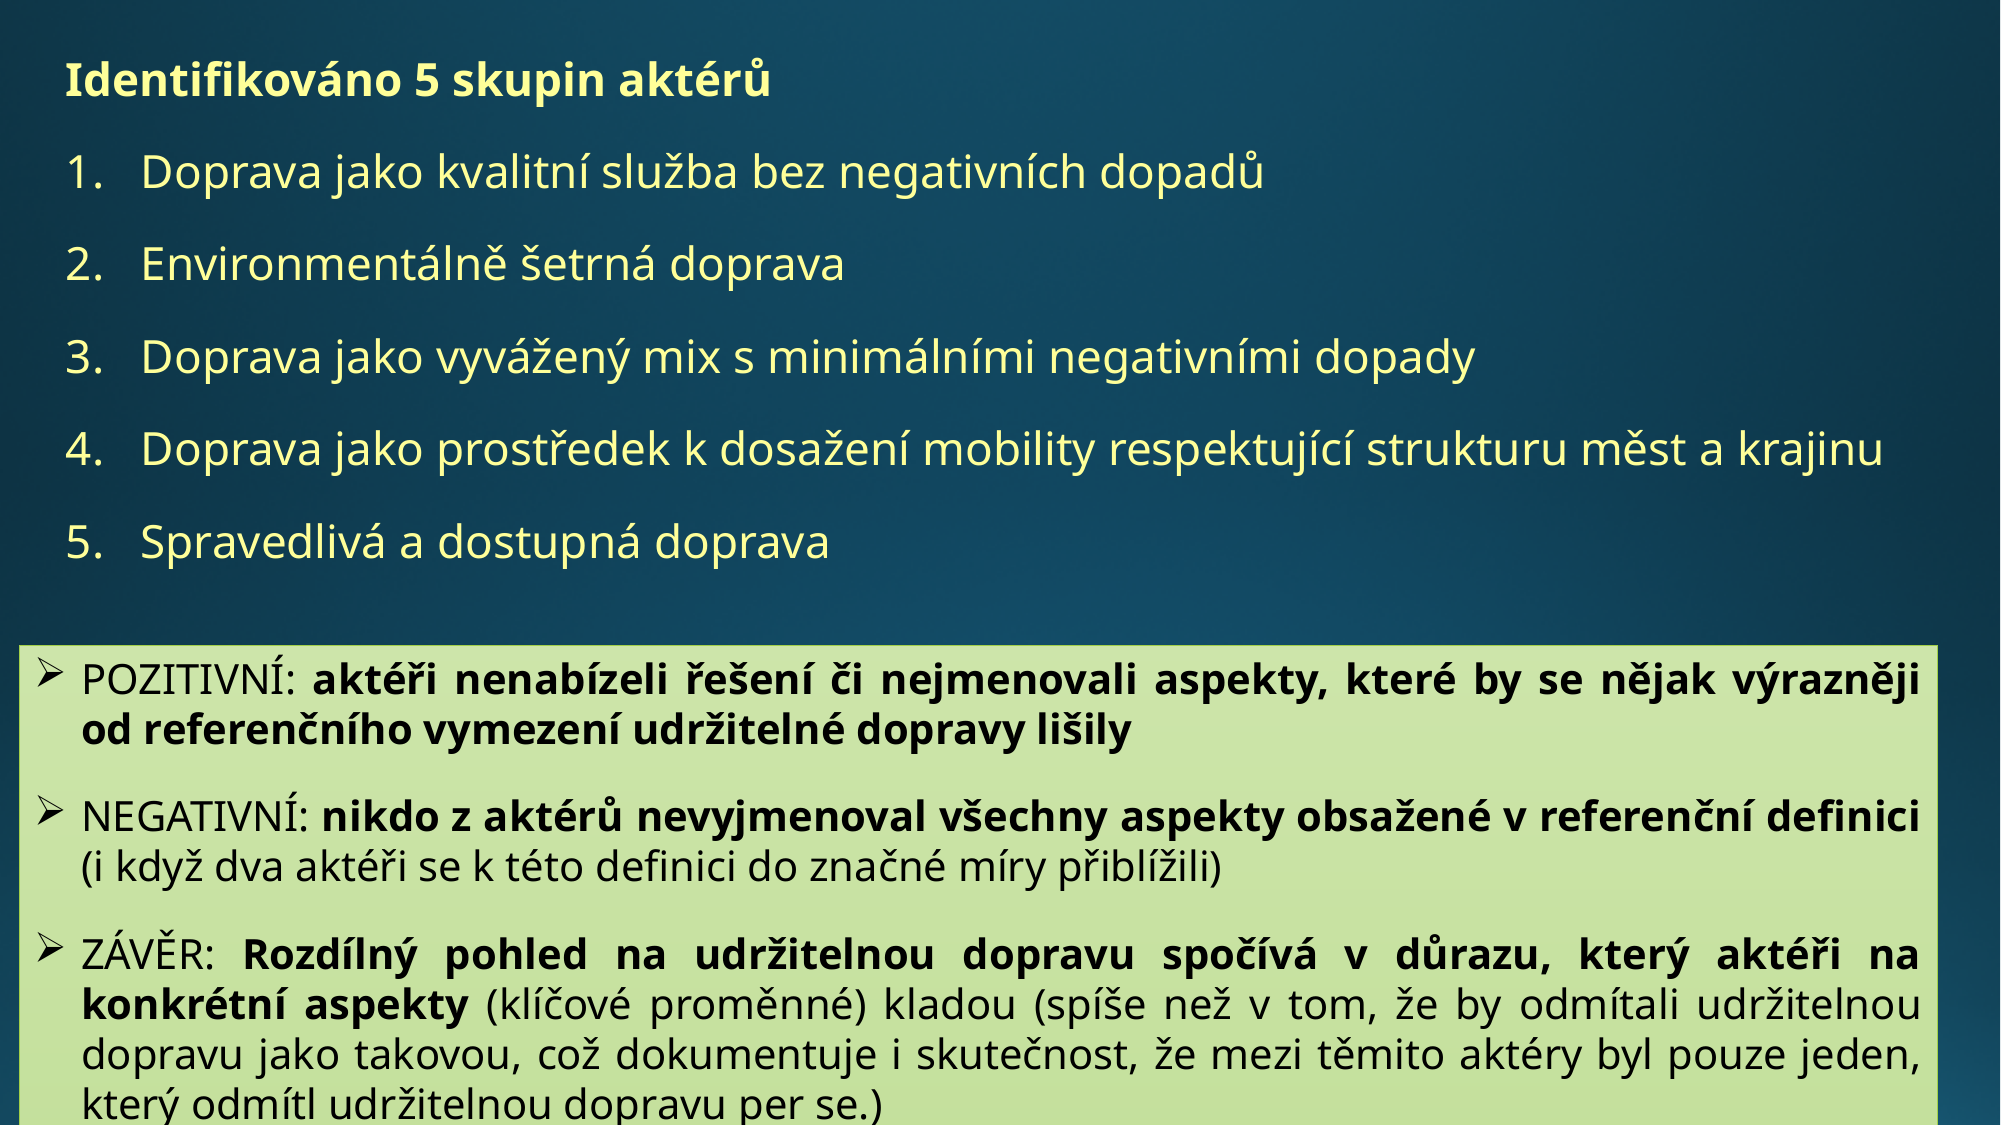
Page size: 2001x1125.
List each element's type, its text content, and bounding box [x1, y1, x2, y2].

text_box Identifikováno 5 skupin aktérů Doprava jako kvalitní služba bez negativních dopadů Environmentálně šetrná doprava Doprava jako vyvážený mix s minimálními negativními dopady Doprava jako prostředek k dosažení mobility respektující strukturu měst a krajinu Spravedlivá a dostupná doprava [51, 42, 1953, 622]
picture [0, 0, 2001, 1125]
text_box POZITIVNÍ: aktéři nenabízeli řešení či nejmenovali aspekty, které by se nějak výrazněji od referenčního vymezení udržitelné dopravy lišily NEGATIVNÍ: nikdo z aktérů nevyjmenoval všechny aspekty obsažené v referenční definici (i když dva aktéři se k této definici do značné míry přiblížili) ZÁVĚR: Rozdílný pohled na udržitelnou dopravu spočívá v důrazu, který aktéři na konkrétní aspekty (klíčové proměnné) kladou (spíše než v tom, že by odmítali udržitelnou dopravu jako takovou, což dokumentuje i skutečnost, že mezi těmito aktéry byl pouze jeden, který odmítl udržitelnou dopravu per se.) [19, 645, 1938, 1125]
